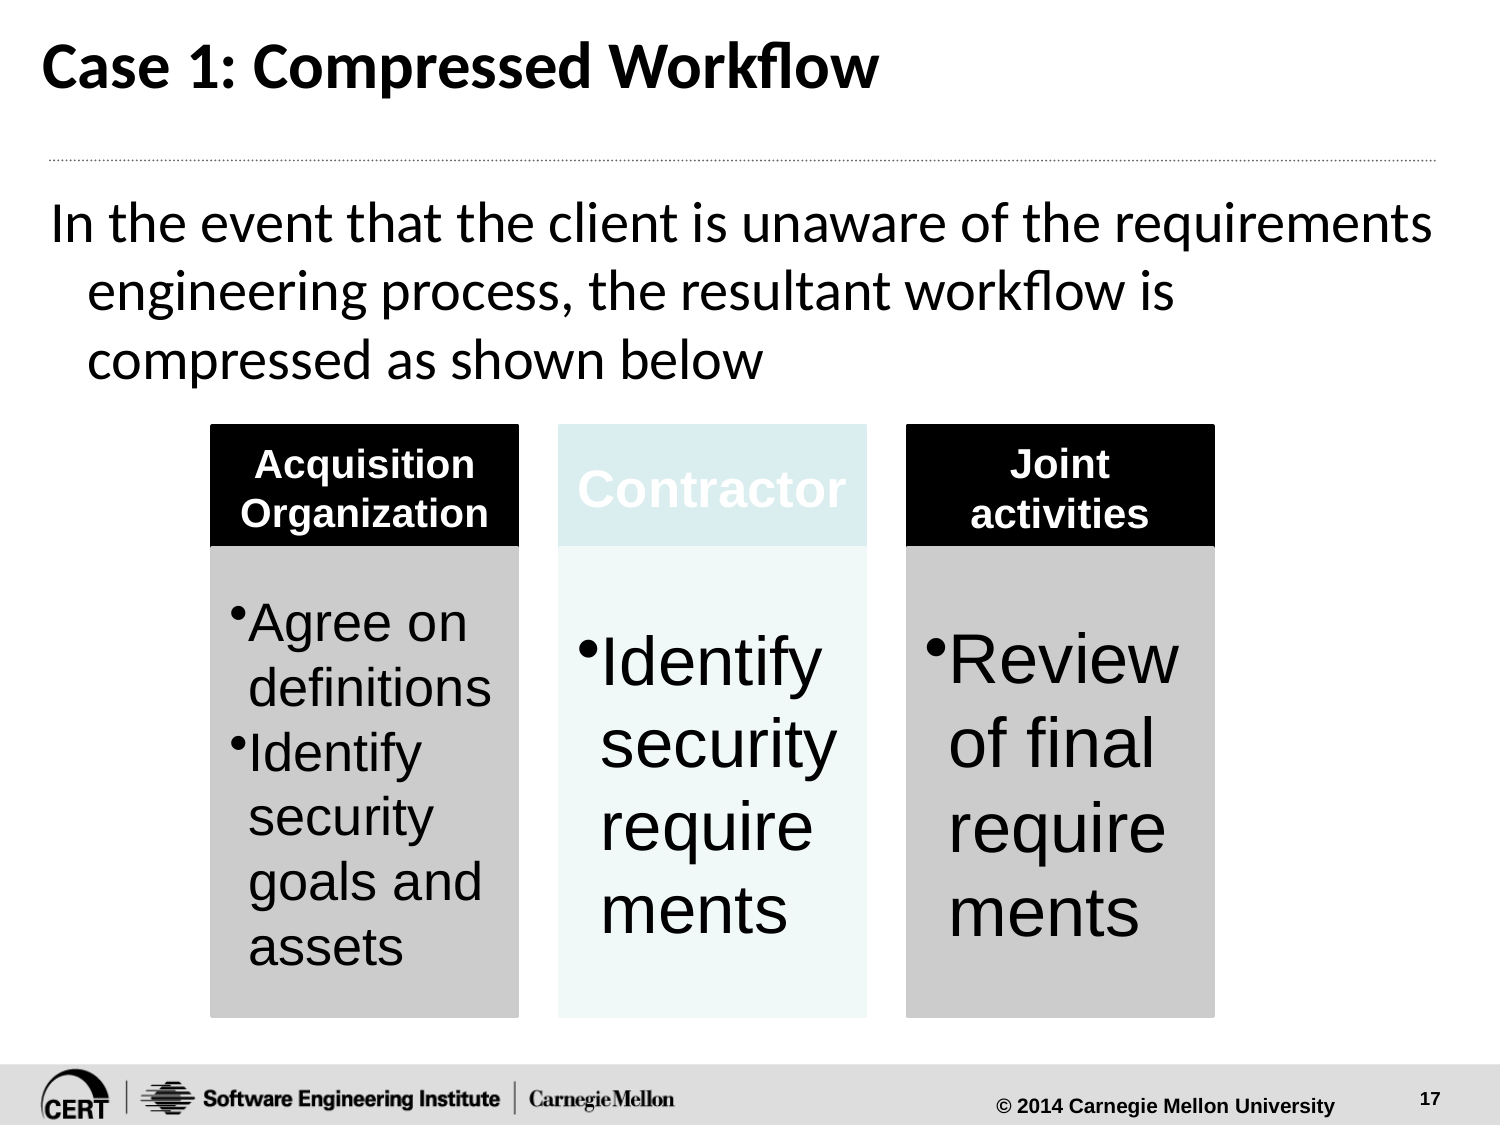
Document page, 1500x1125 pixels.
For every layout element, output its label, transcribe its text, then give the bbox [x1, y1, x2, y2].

picture [24, 1065, 688, 1125]
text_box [212, 387, 1213, 1055]
title Case 1: Compressed Workflow [42, 37, 1434, 155]
list In the event that the client is unaware of the requirements engineering process, the resultant workflow is compressed as shown below [49, 187, 1438, 1001]
